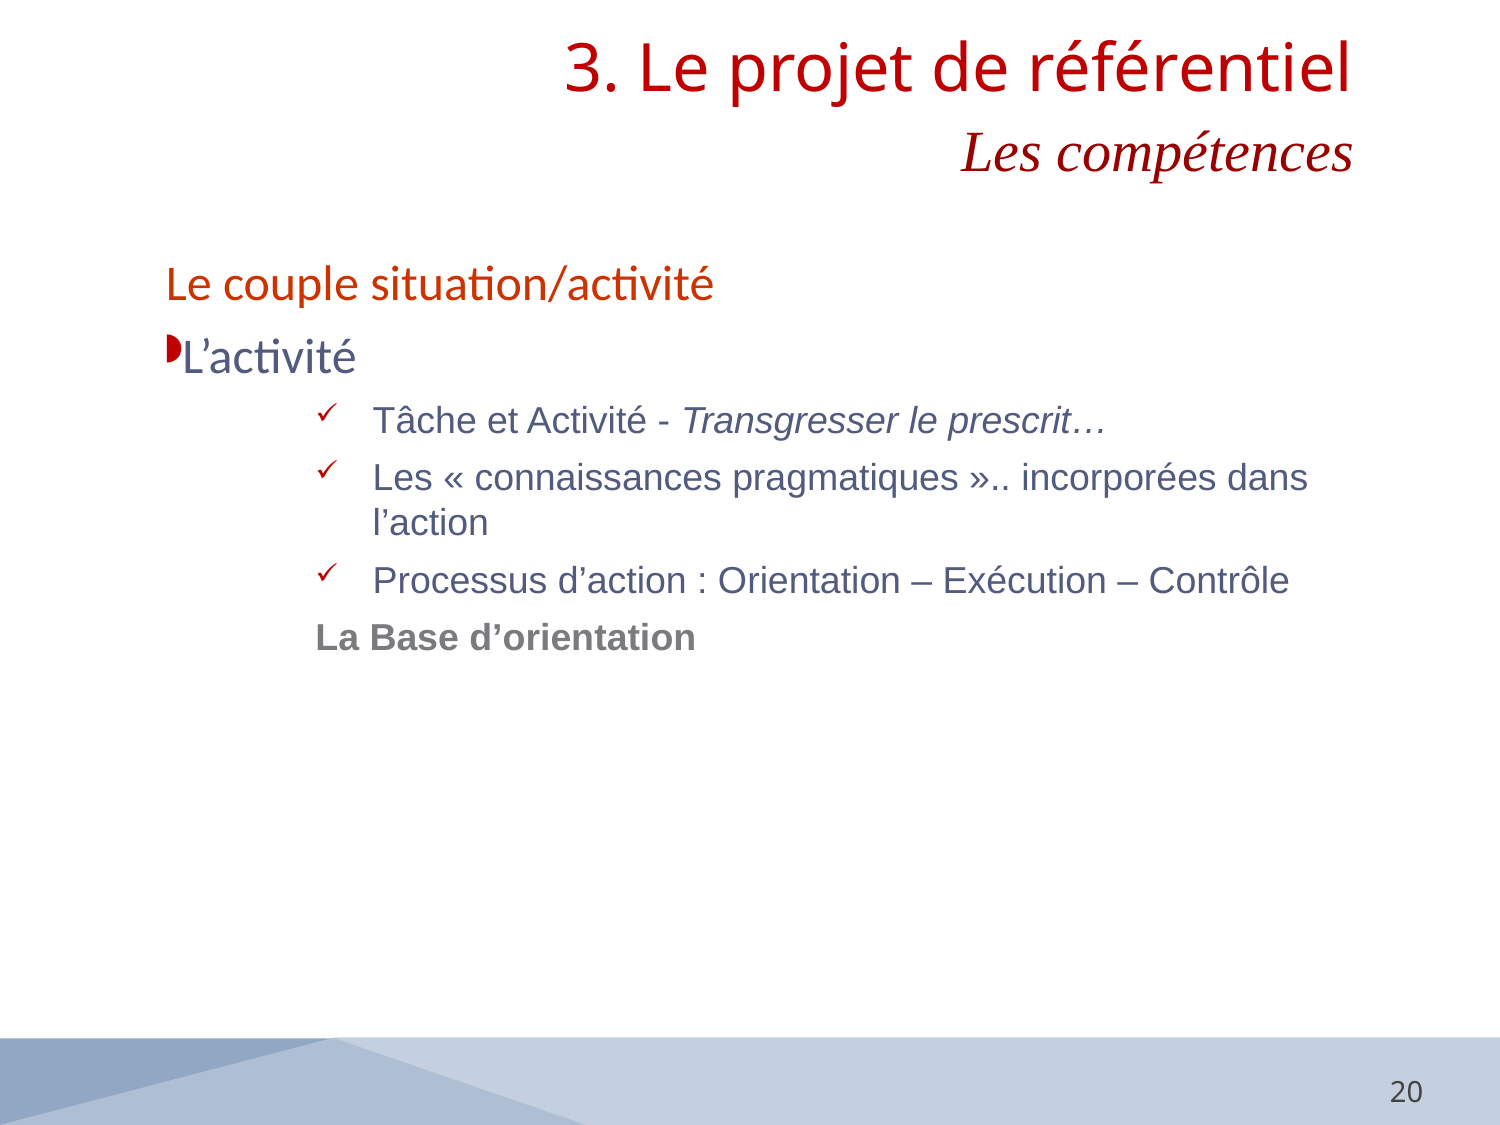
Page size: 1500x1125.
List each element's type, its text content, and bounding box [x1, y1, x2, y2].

text_box 3. Le projet de référentiel Les compétences [134, 59, 1369, 150]
text_box Le couple situation/activité L’activité Tâche et Activité - Transgresser le prescrit… Les « connaissances pragmatiques ».. incorporées dans l’action Processus d’action : Orientation – Exécution – Contrôle La Base d’orientation [64, 243, 1415, 646]
text_box 20 [1277, 1066, 1439, 1125]
